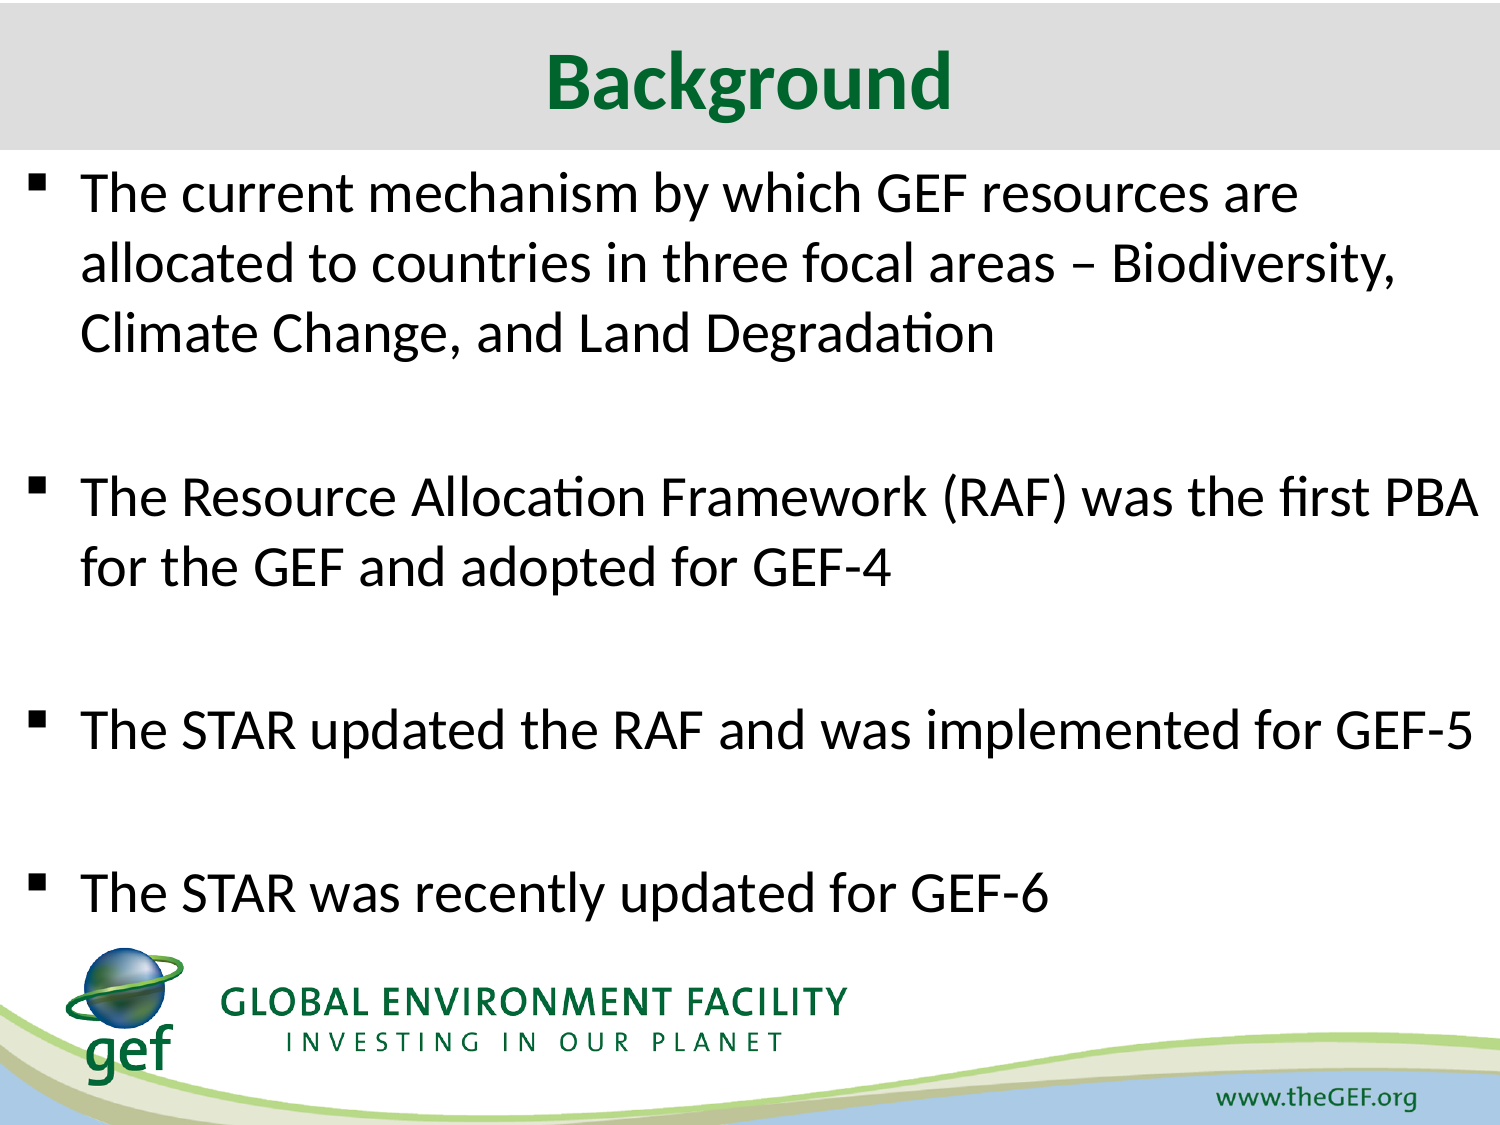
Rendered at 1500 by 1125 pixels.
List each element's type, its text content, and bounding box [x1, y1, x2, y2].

text_box Background [0, 3, 1500, 150]
picture [0, 920, 1500, 1125]
list The current mechanism by which GEF resources are allocated to countries in three focal areas – Biodiversity, Climate Change, and Land Degradation The Resource Allocation Framework (RAF) was the first PBA for the GEF and adopted for GEF-4 The STAR updated the RAF and was implemented for GEF-5 The STAR was recently updated for GEF-6 [8, 150, 1500, 1035]
